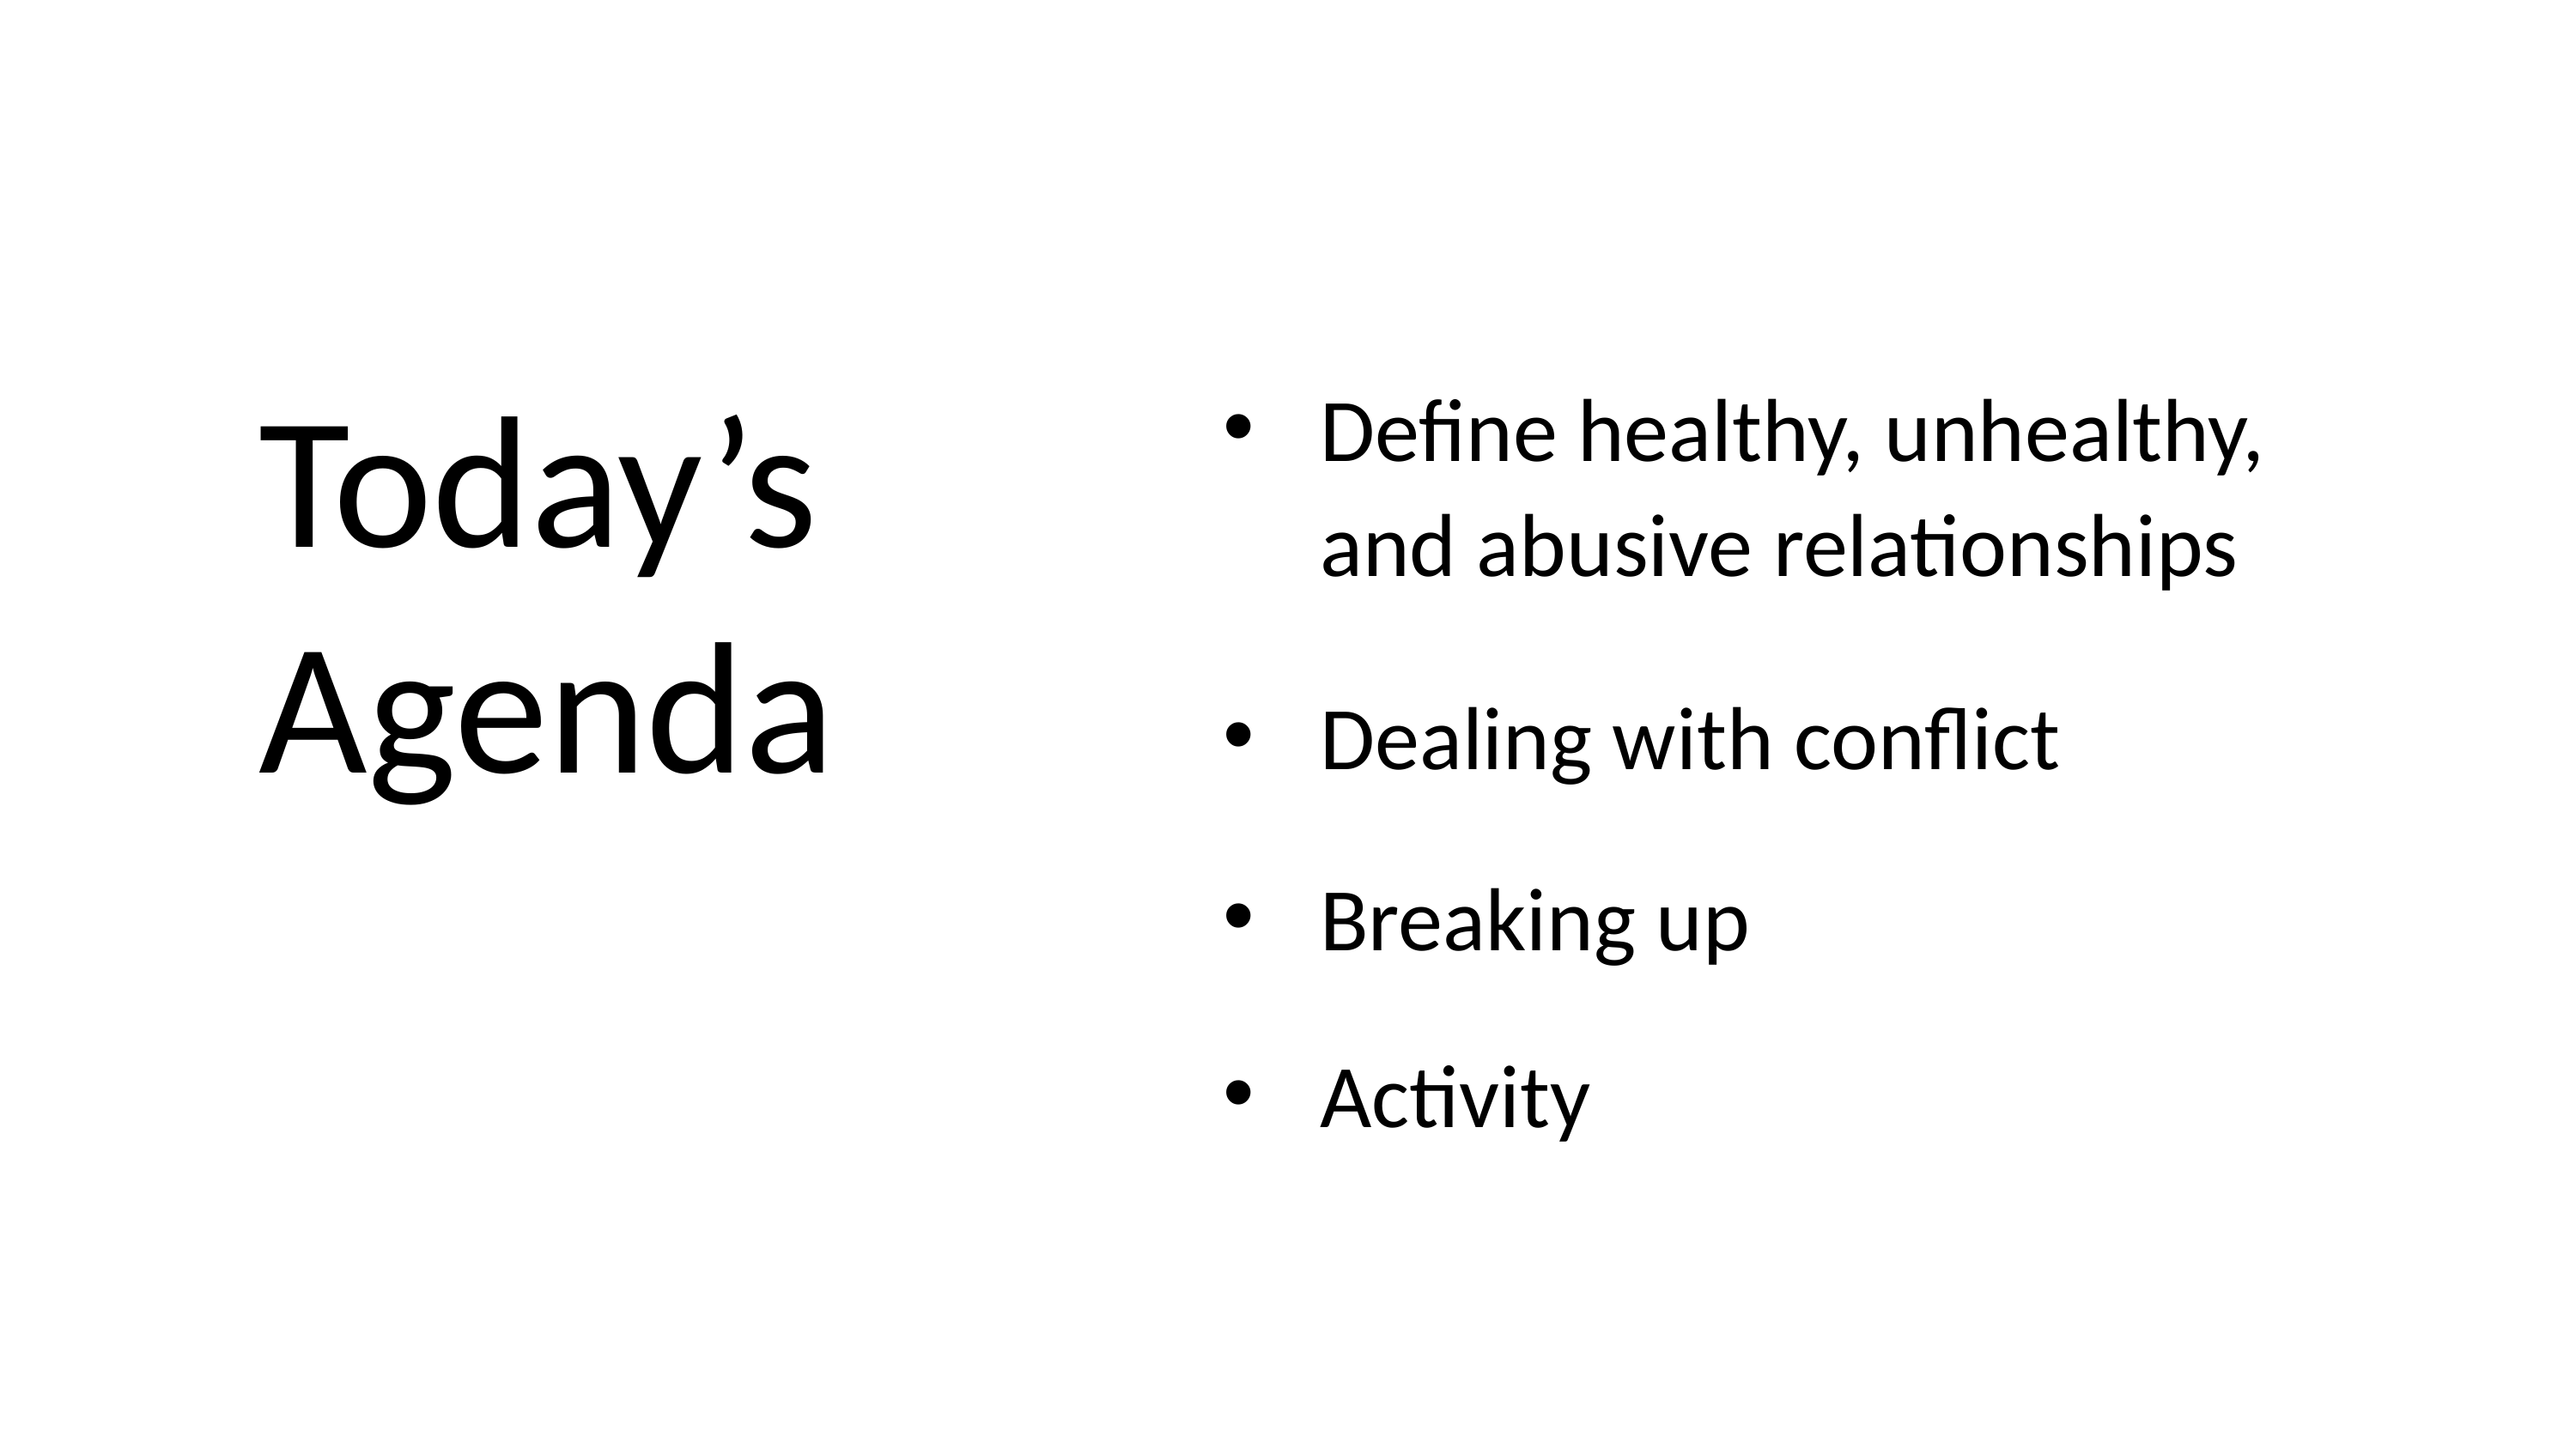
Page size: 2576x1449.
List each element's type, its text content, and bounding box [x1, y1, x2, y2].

text_box Dealing with conflict [1223, 672, 2318, 788]
text_box Define healthy, unhealthy, and abusive relationships [1223, 364, 2318, 595]
text_box Activity [1223, 1030, 2001, 1145]
text_box Breaking up [1223, 852, 2001, 968]
text_box Today’s Agenda [258, 359, 925, 810]
